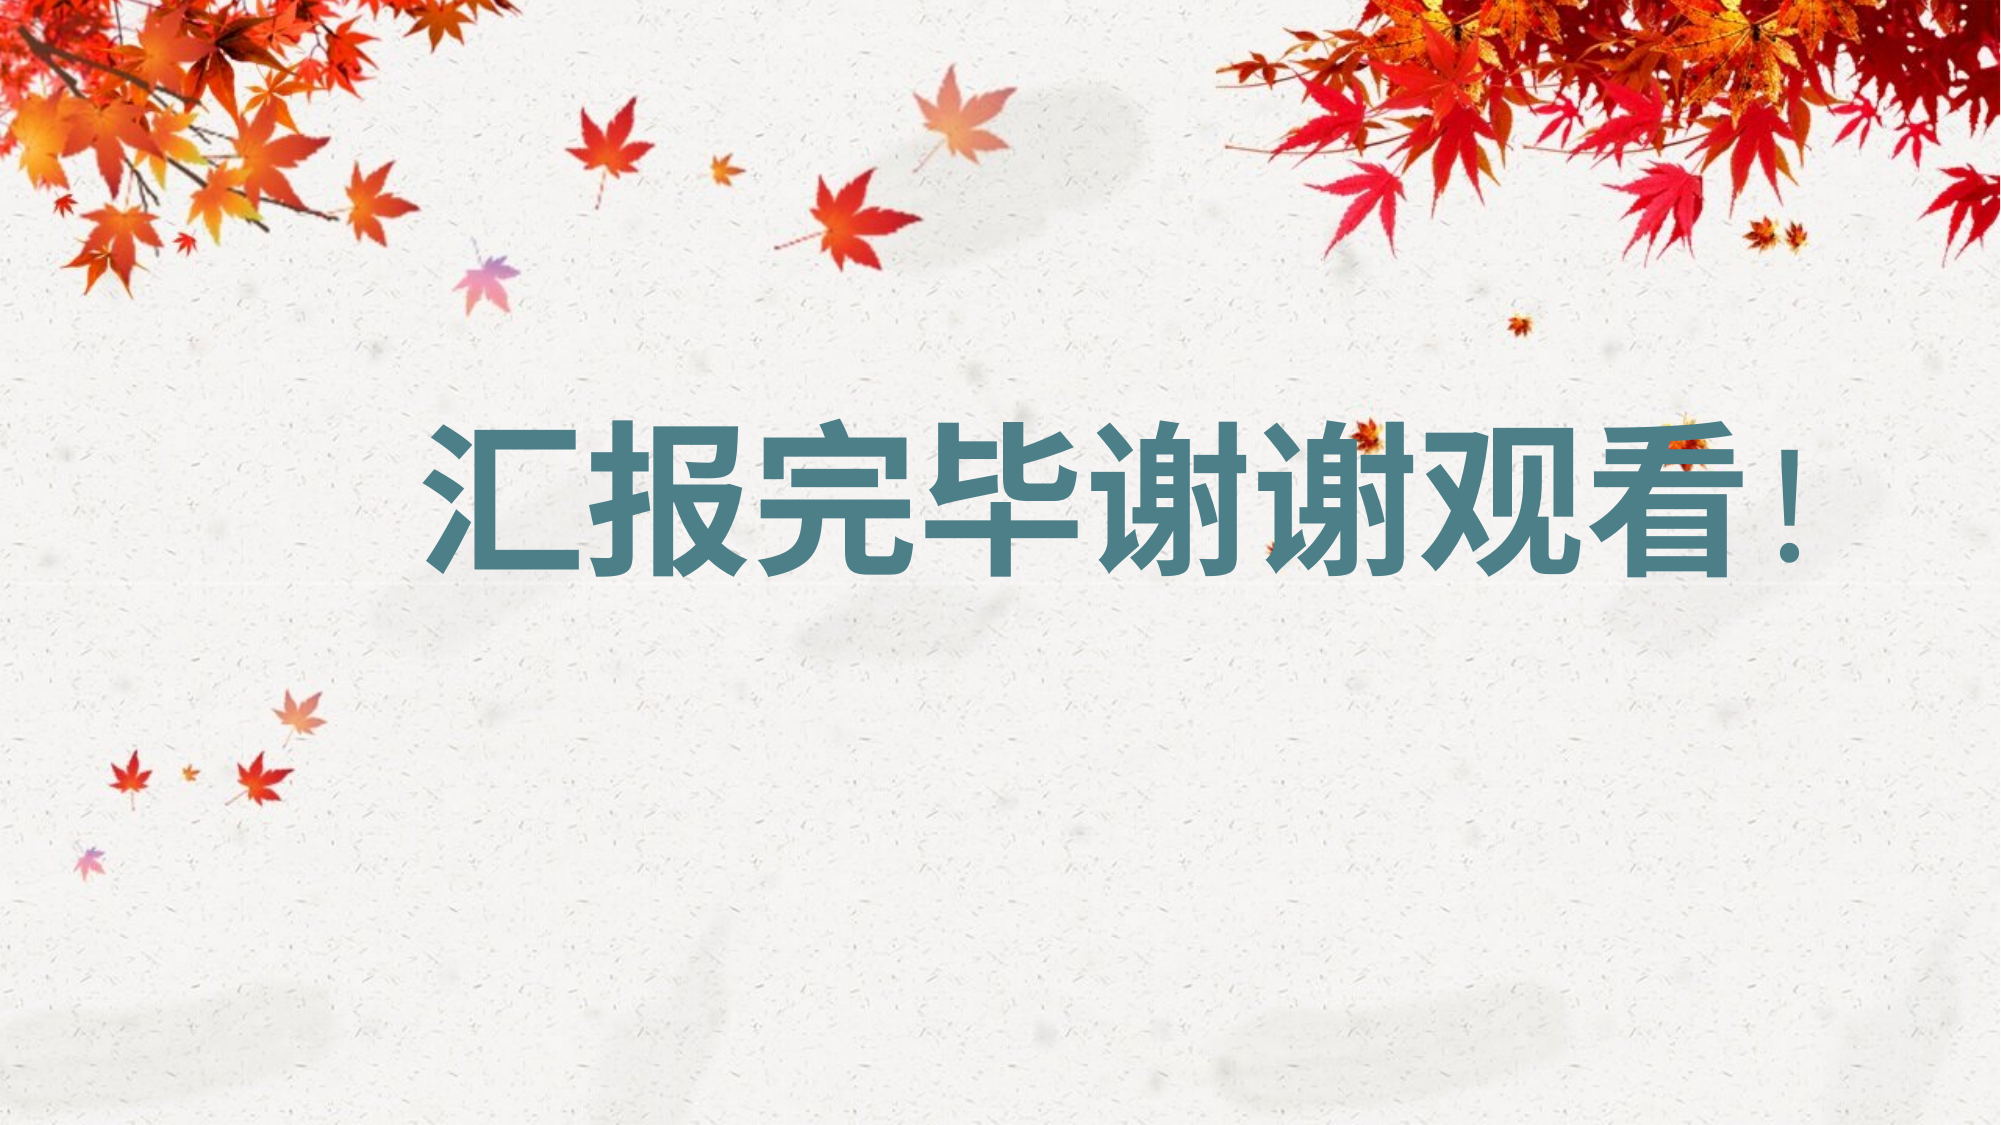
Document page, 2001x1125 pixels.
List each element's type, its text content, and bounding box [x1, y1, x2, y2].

picture [0, 0, 2001, 1125]
text_box 汇报完毕谢谢观看！ [344, 388, 1828, 604]
